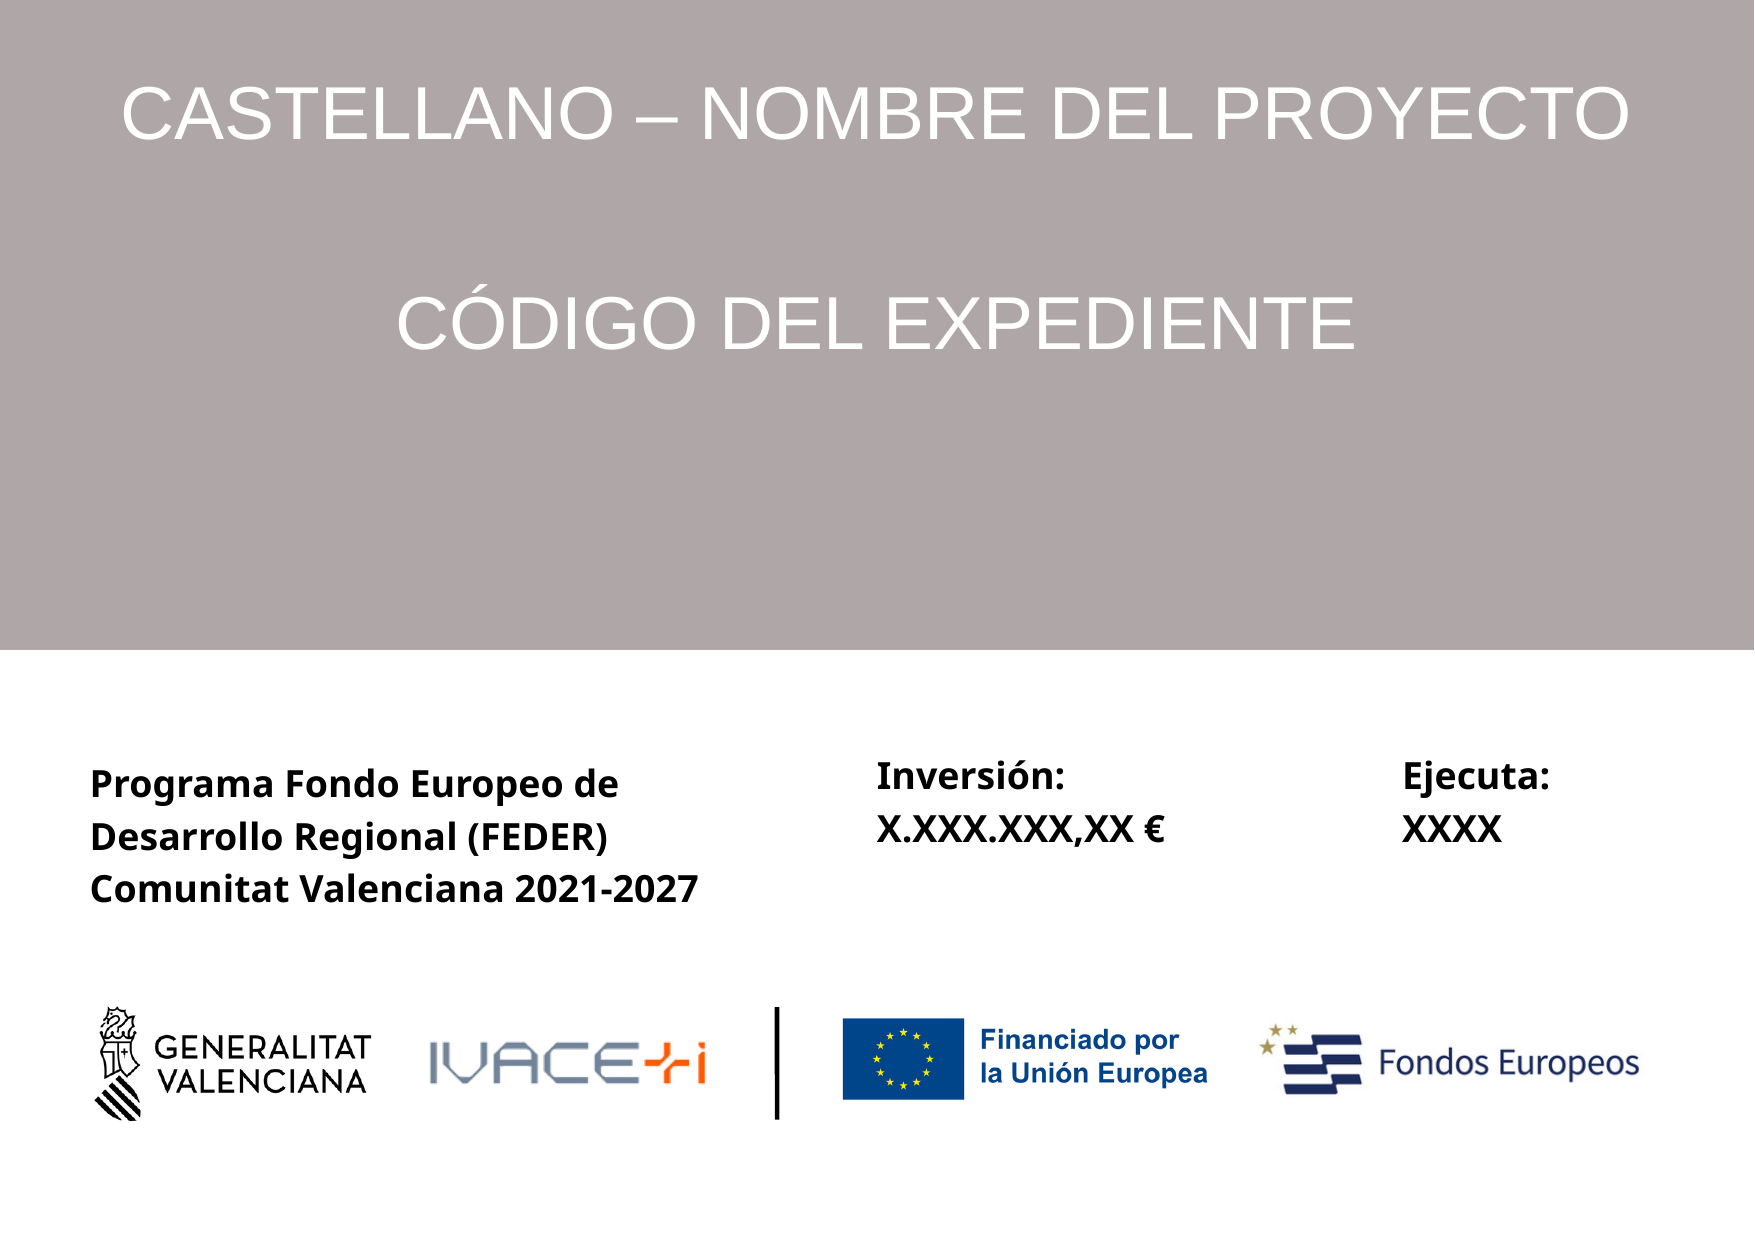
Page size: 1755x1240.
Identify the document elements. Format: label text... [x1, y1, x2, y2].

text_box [0, 0, 1755, 651]
text_box Ejecuta:XXXX [1402, 745, 1567, 851]
text_box Programa Fondo Europeo de Desarrollo Regional (FEDER) Comunitat Valenciana 2021-2027 [89, 752, 791, 963]
text_box Inversión: X.XXX.XXX,XX € [876, 745, 1171, 851]
text_box [1252, 1017, 1646, 1102]
text_box [37, 949, 403, 1178]
text_box [836, 1013, 1218, 1105]
text_box [403, 963, 730, 1183]
